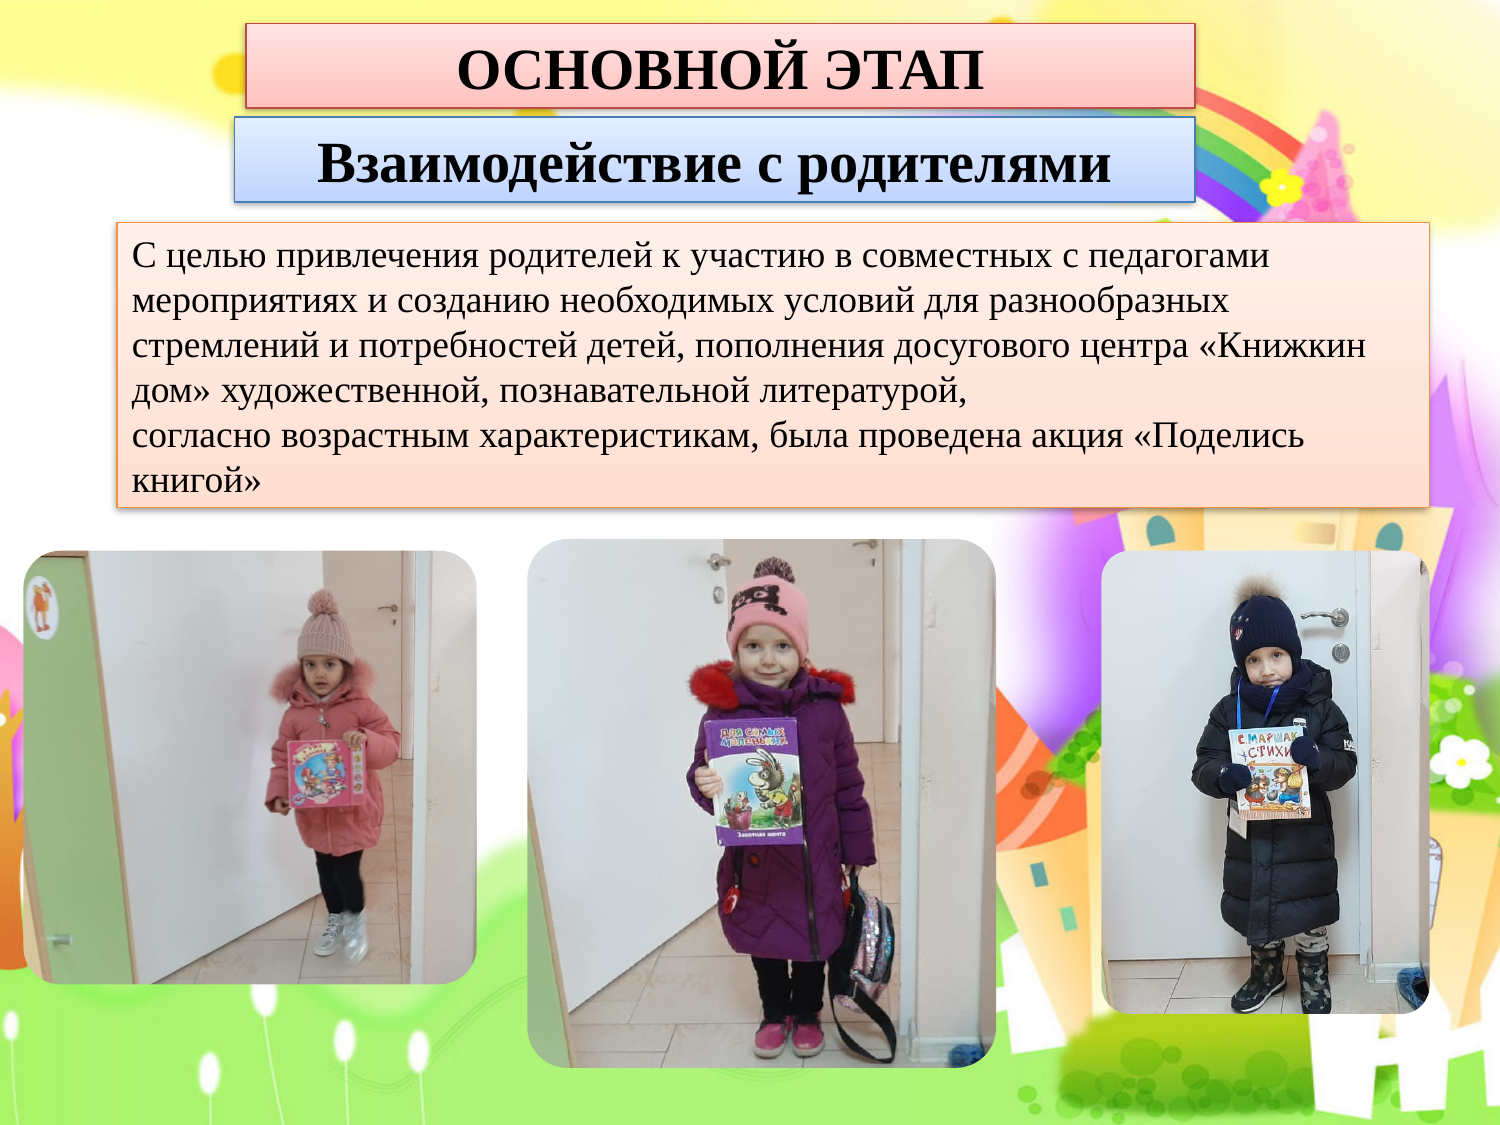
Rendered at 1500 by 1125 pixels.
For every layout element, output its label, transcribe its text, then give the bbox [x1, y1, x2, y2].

text_box С целью привлечения родителей к участию в совместных с педагогами мероприятиях и созданию необходимых условий для разнообразных стремлений и потребностей детей, пополнения досугового центра «Книжкин дом» художественной, познавательной литературой, согласно возрастным характеристикам, была проведена акция «Поделись книгой» [116, 222, 1430, 508]
picture [0, 0, 1500, 1125]
text_box ОСНОВНОЙ ЭТАП [245, 23, 1196, 109]
text_box Взаимодействие с родителями [234, 116, 1196, 203]
